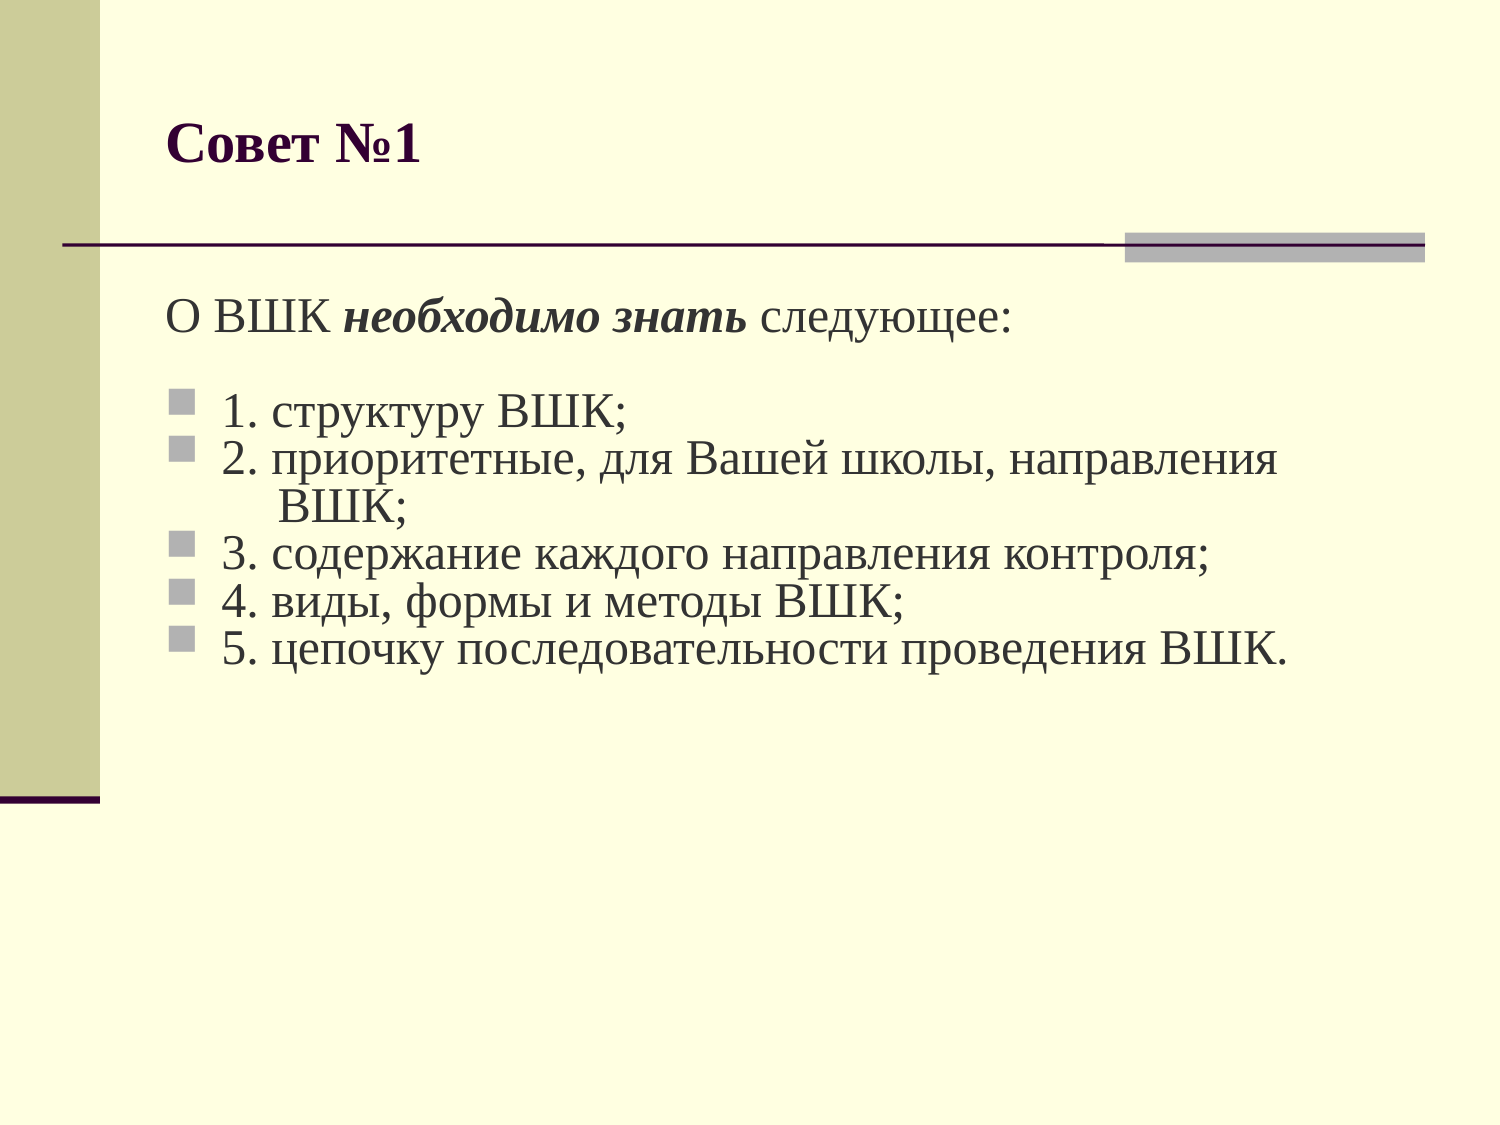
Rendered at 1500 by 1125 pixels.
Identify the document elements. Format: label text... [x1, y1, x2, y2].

list О ВШК необходимо знать следующее: 1. структуру ВШК; 2. приоритетные, для Вашей школы, направления ВШК; 3. содержание каждого направления контроля; 4. виды, формы и методы ВШК; 5. цепочку последовательности проведения ВШК. [150, 262, 1425, 1006]
title Совет №1 [150, 45, 1425, 234]
